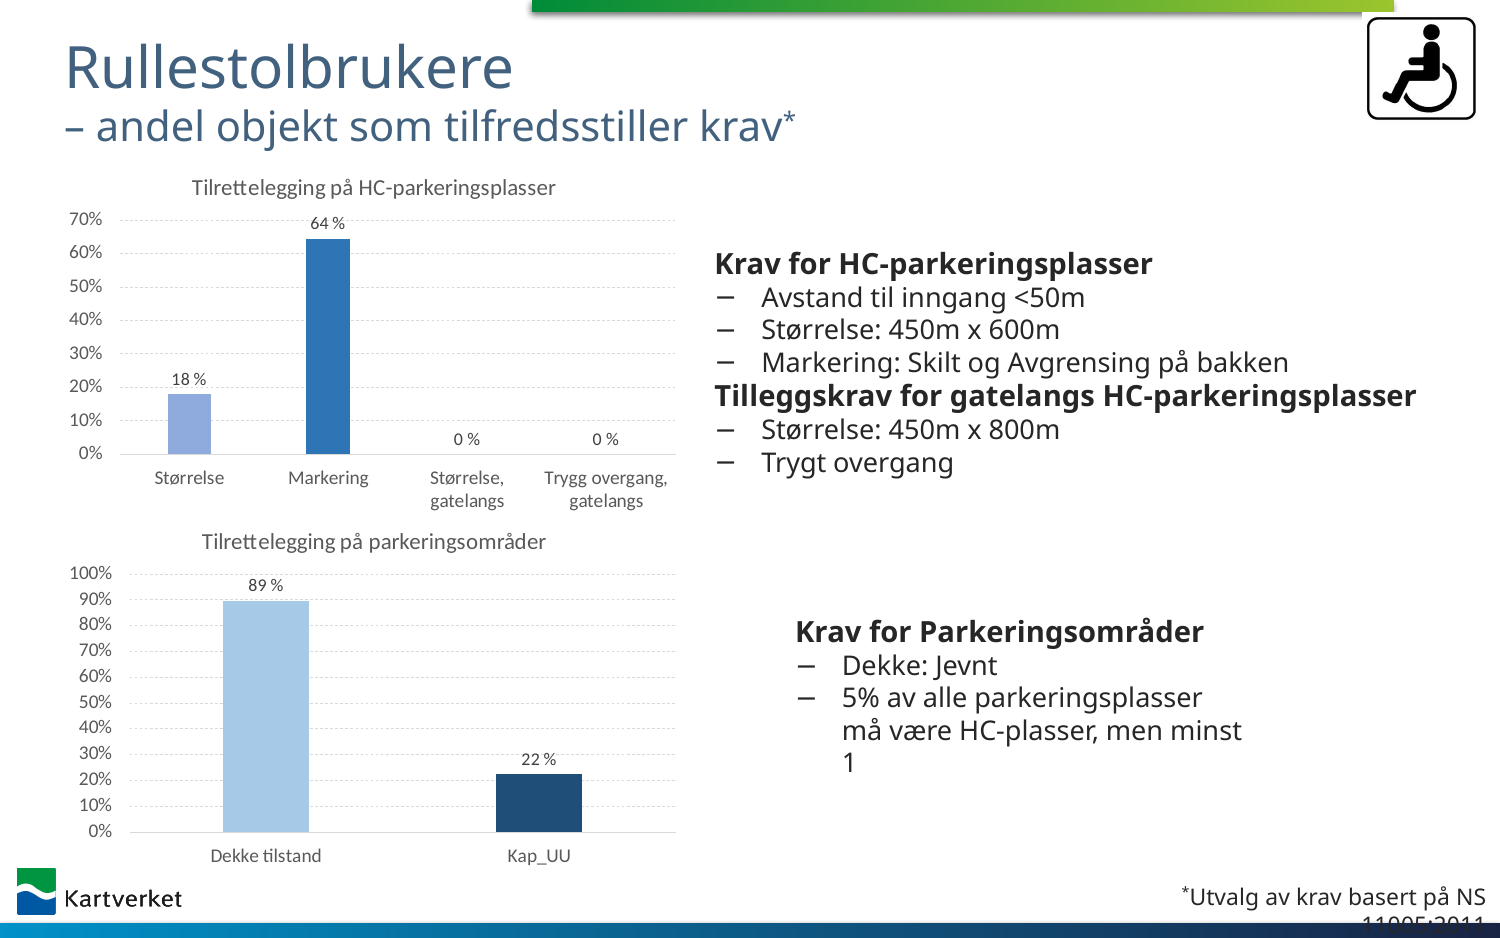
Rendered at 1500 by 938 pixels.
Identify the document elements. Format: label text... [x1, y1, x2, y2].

picture [1362, 12, 1481, 126]
text_box Rullestolbrukere – andel objekt som tilfredsstiller krav* [49, 25, 1431, 158]
text_box Krav for HC-parkeringsplasser Avstand til inngang <50m Størrelse: 450m x 600m Markering: Skilt og Avgrensing på bakken Tilleggskrav for gatelangs HC-parkeringsplasser Størrelse: 450m x 800m Trygt overgang [699, 237, 1433, 485]
text_box *Utvalg av krav basert på NS 11005:2011 [1068, 873, 1500, 938]
picture [62, 520, 687, 874]
picture [62, 166, 687, 519]
text_box Krav for Parkeringsområder Dekke: Jevnt 5% av alle parkeringsplasser må være HC-plasser, men minst 1 [780, 605, 1261, 786]
